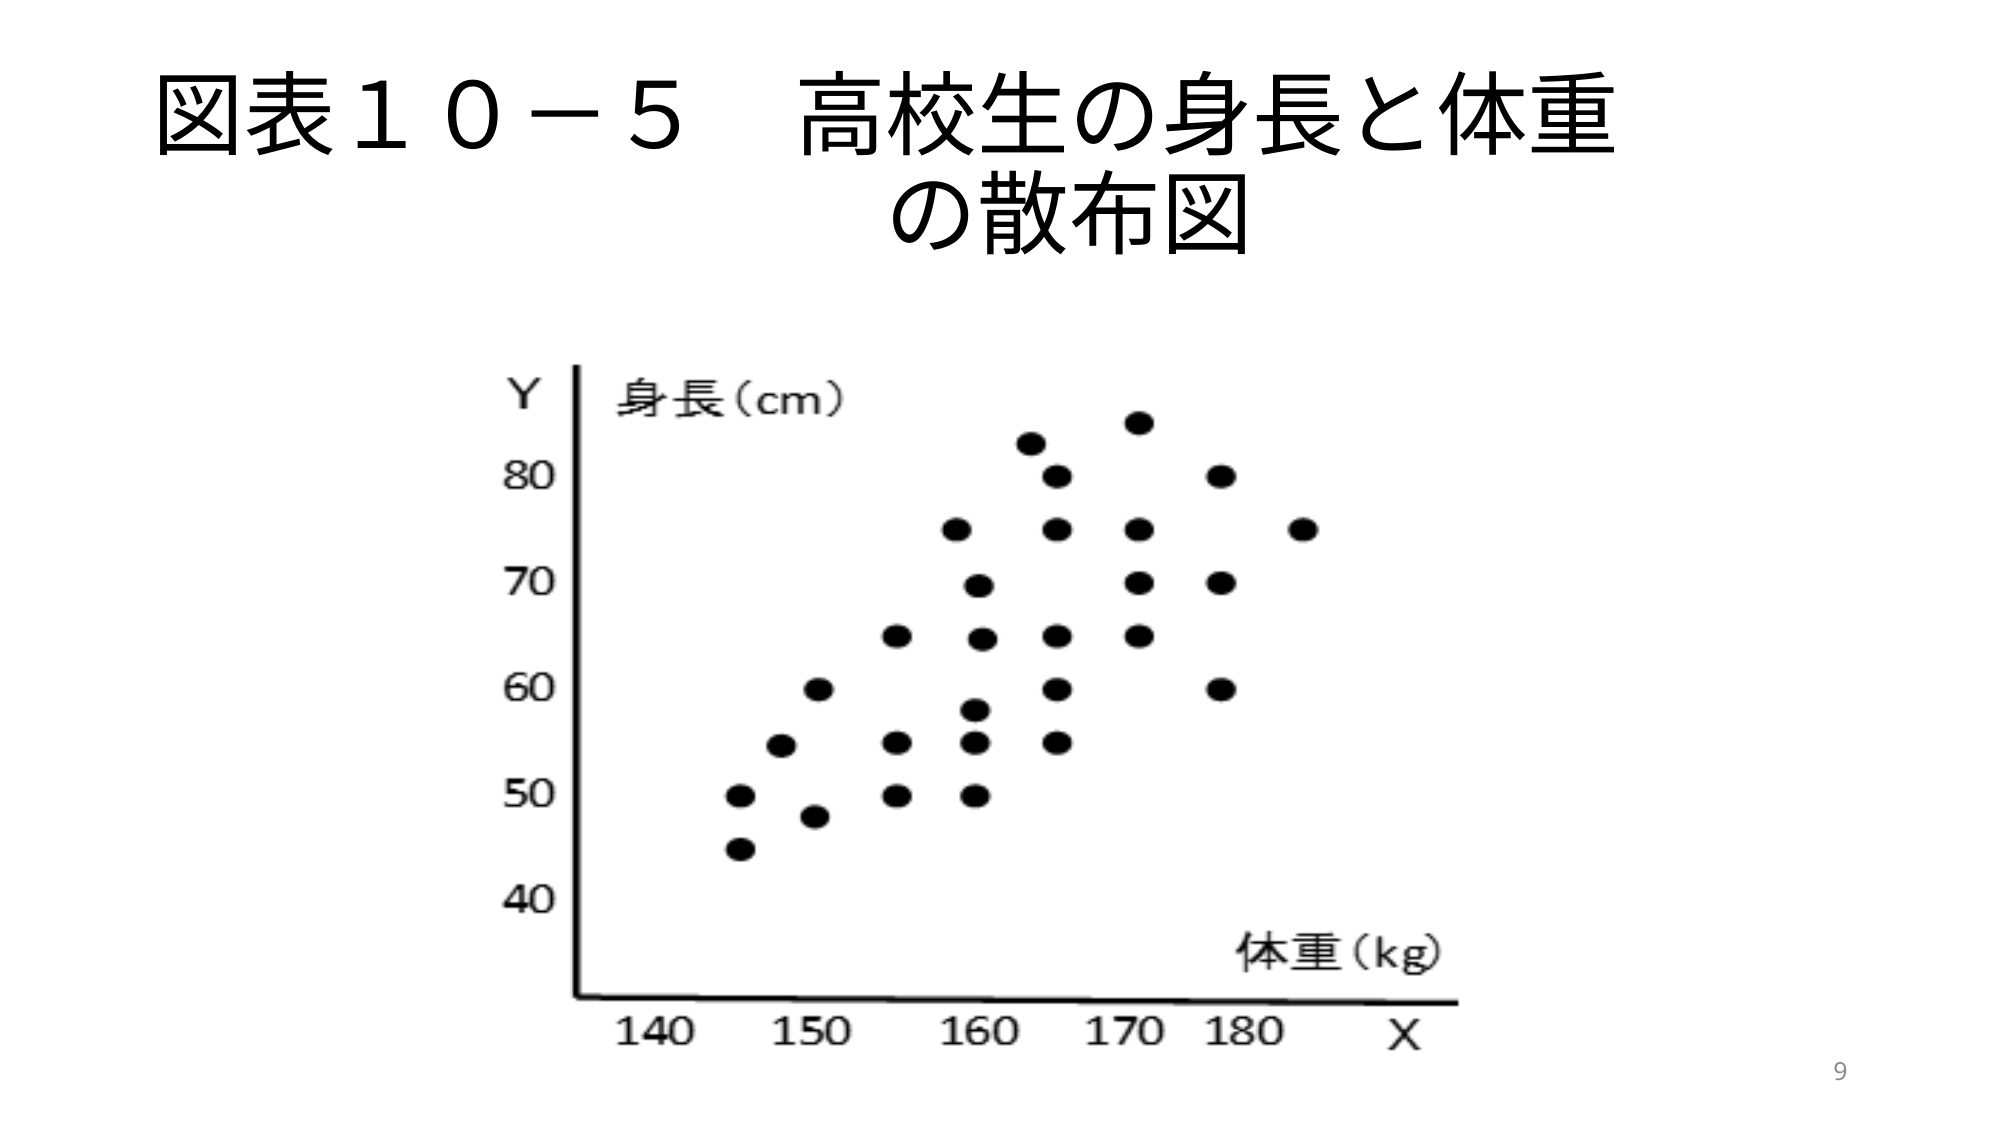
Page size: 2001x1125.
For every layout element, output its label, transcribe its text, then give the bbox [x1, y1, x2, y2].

slide_number 9 [1412, 1042, 1863, 1103]
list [497, 363, 1465, 1061]
title 図表１０－５ 高校生の身長と体重 の散布図 [137, 59, 1863, 278]
